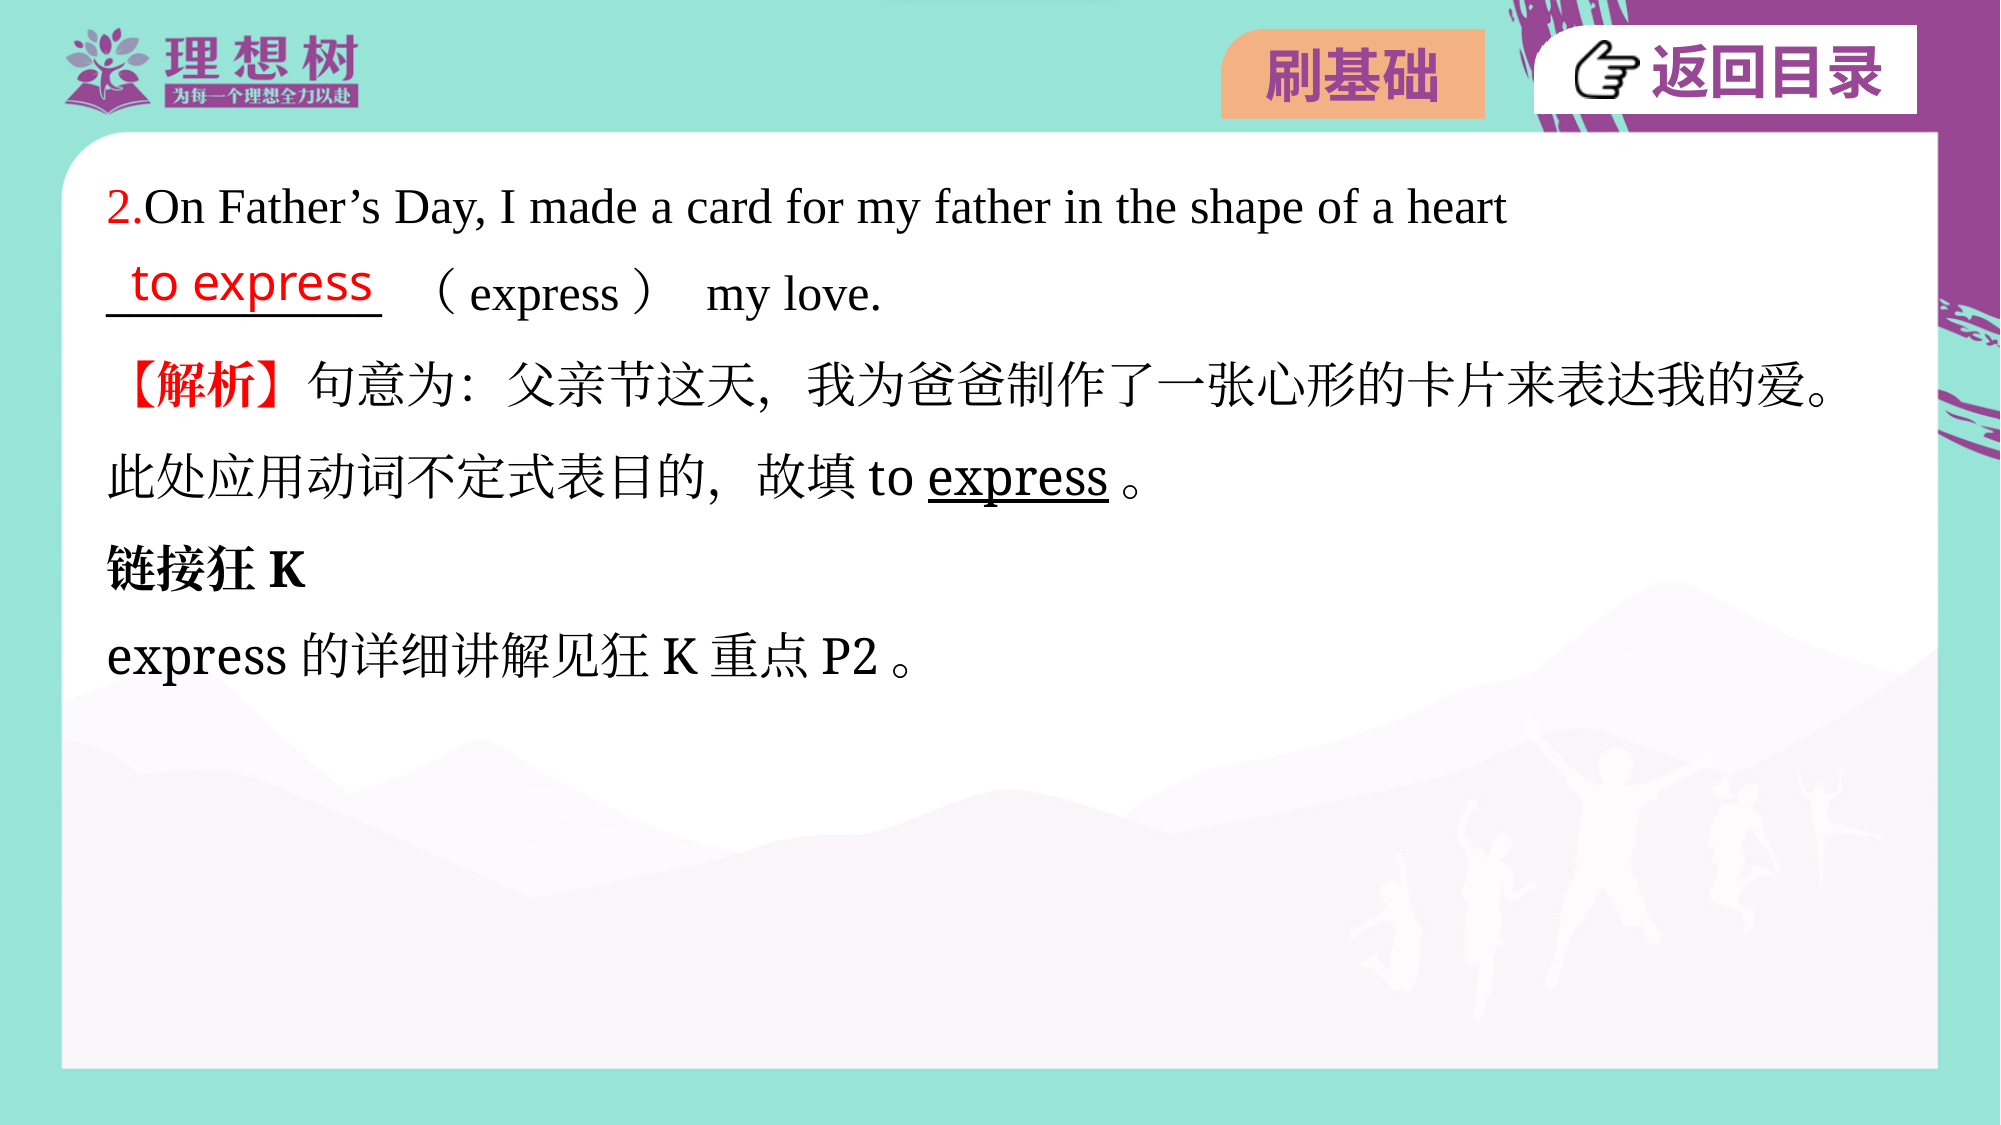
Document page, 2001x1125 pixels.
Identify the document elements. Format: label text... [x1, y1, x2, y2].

text_box 【解析】句意为：父亲节这天，我为爸爸制作了一张心形的卡片来表达我的爱。 此处应用动词不定式表目的，故填to express。 链接狂K express的详细讲解见狂K重点P2。 [106, 322, 1895, 676]
text_box to express [109, 223, 396, 301]
text_box 2.On Father’s Day, I made a card for my father in the shape of a heart ____________ （express） my love. [106, 141, 1895, 312]
picture [0, 0, 2000, 1125]
